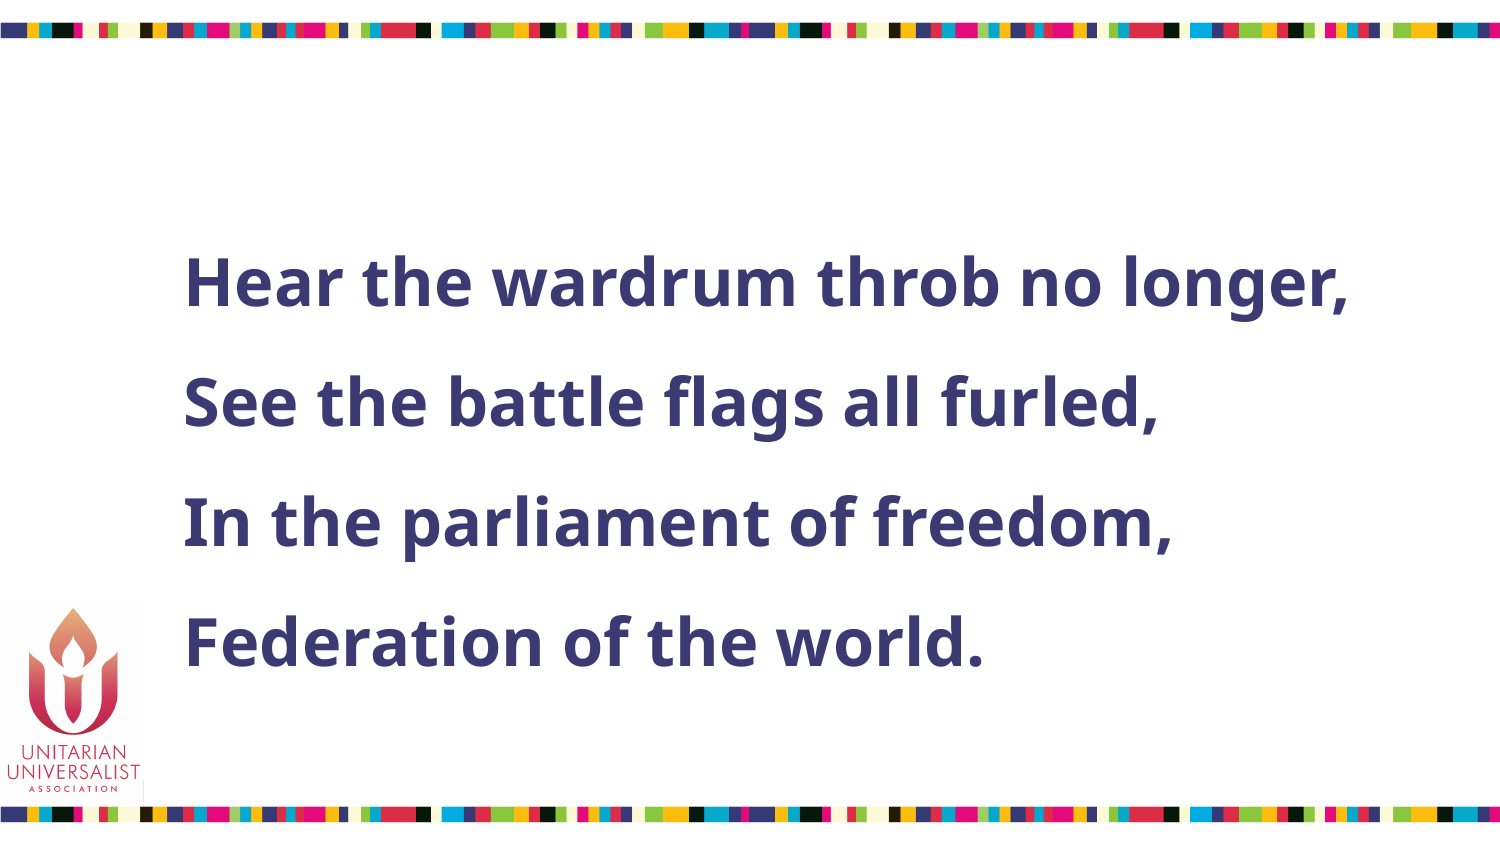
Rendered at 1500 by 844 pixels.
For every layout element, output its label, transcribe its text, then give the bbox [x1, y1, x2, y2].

picture [0, 600, 1500, 824]
text_box Hear the wardrum throb no longer, See the battle flags all furled, In the parliament of freedom, Federation of the world. [168, 184, 1421, 695]
picture [0, 22, 1500, 40]
